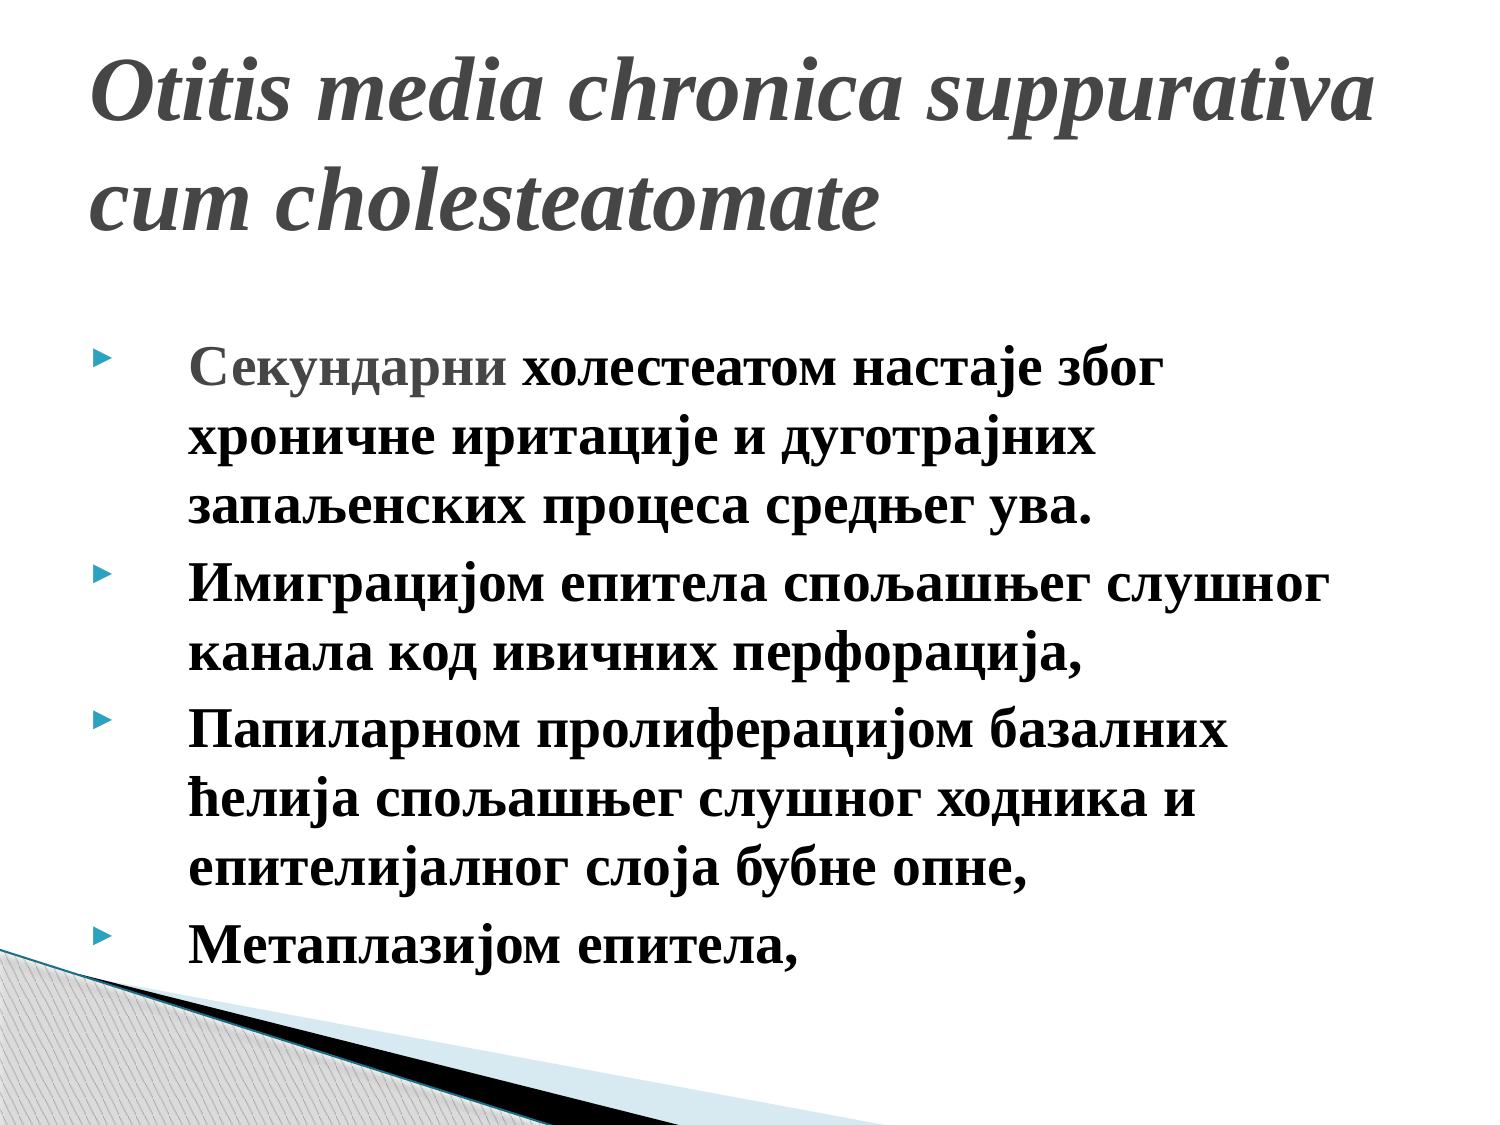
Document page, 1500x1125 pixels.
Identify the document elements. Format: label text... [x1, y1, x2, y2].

title Otitis media chronica suppurativa cum cholesteatomate [75, 45, 1425, 233]
list Секундарни холестеатом настаје због хроничне иритације и дуготрајних запаљенских процеса средњег ува. Имиграцијом епитела спољашњег слушног канала код ивичних перфорација, Папиларном пролиферацијом базалних ћелија спољашњег слушног ходника и епителијалног слоја бубне опне, Метаплазијом епитела, [75, 243, 1425, 986]
